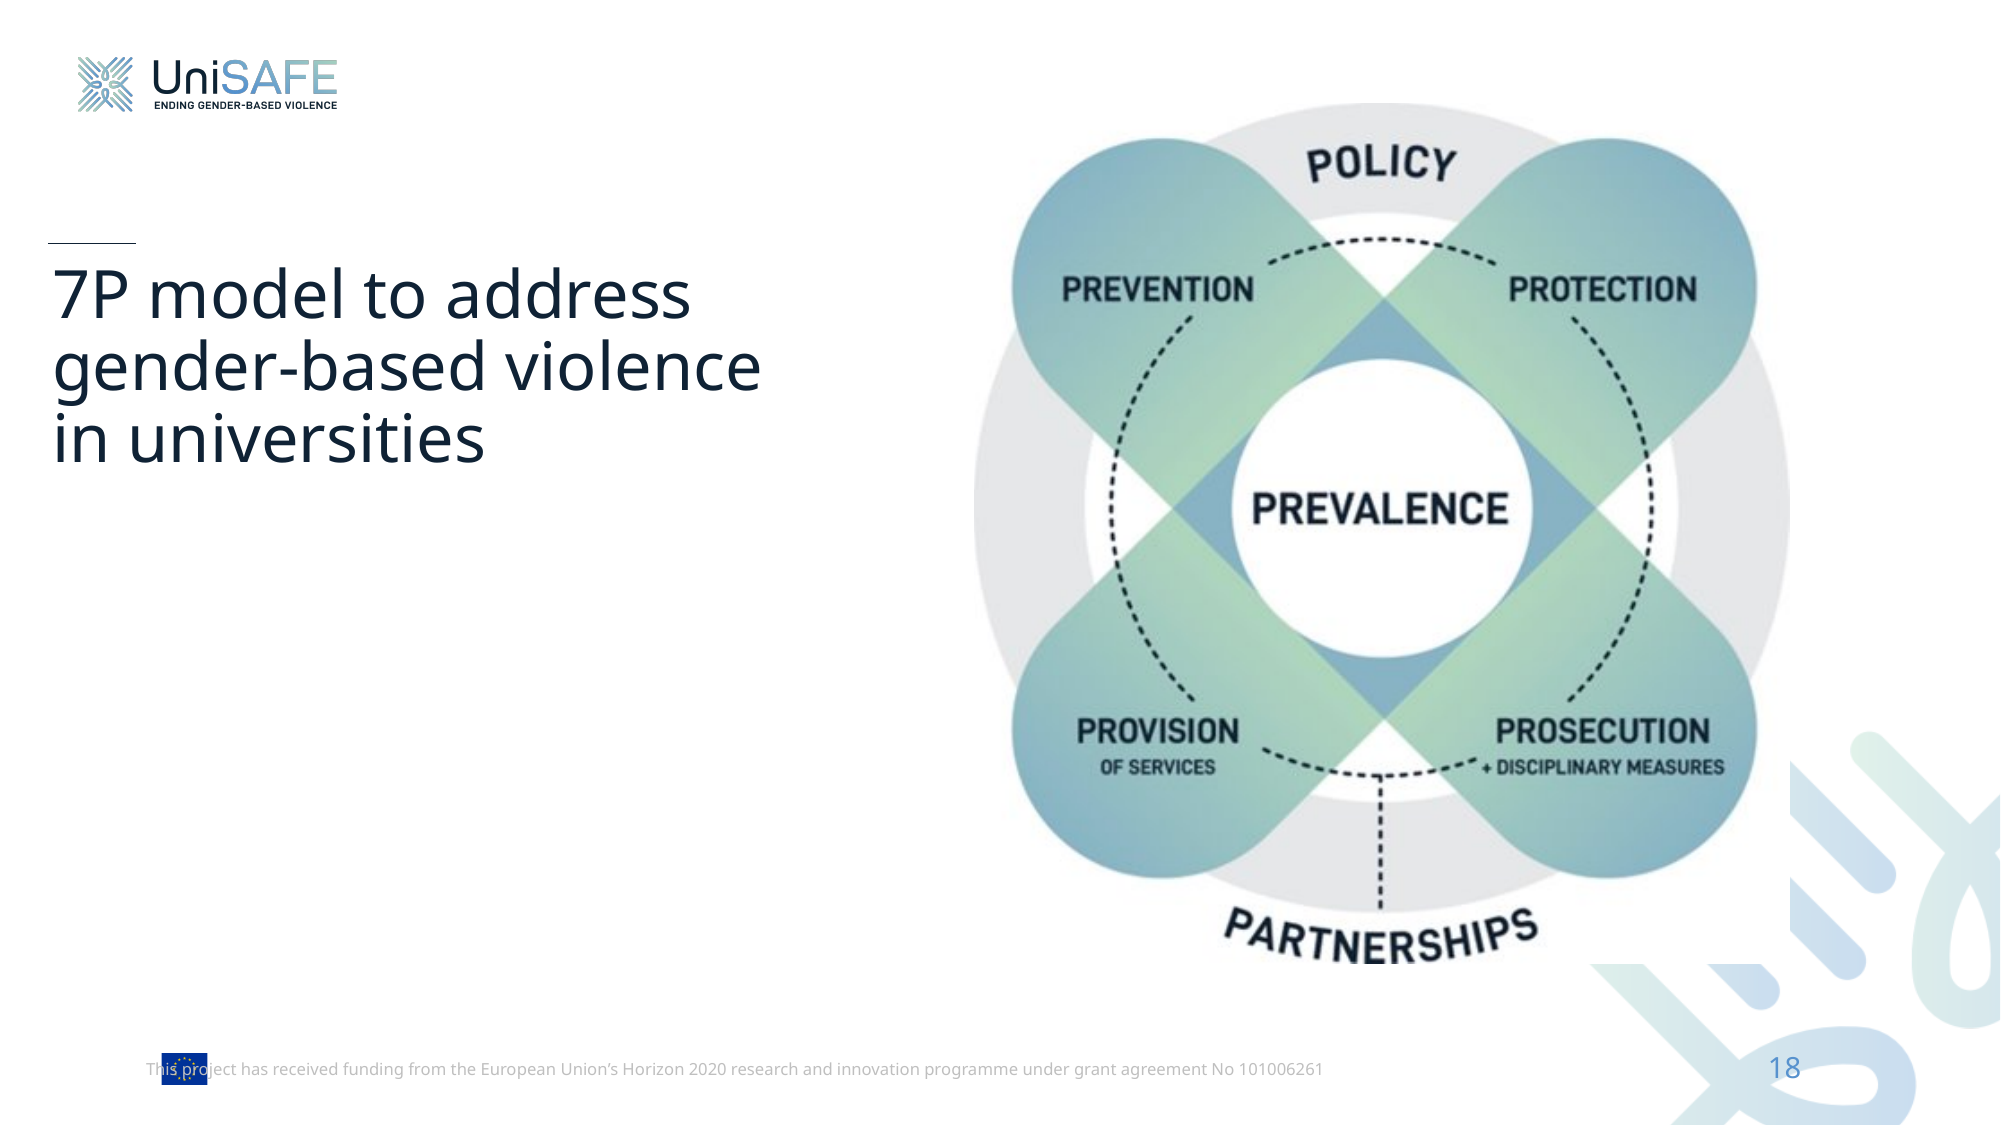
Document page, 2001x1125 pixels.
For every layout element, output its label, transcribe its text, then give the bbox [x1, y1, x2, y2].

picture [78, 57, 337, 112]
picture [974, 103, 1790, 964]
title 7P model to address gender-based violence in universities [52, 229, 799, 358]
slide_number 18 [1366, 1038, 1817, 1099]
